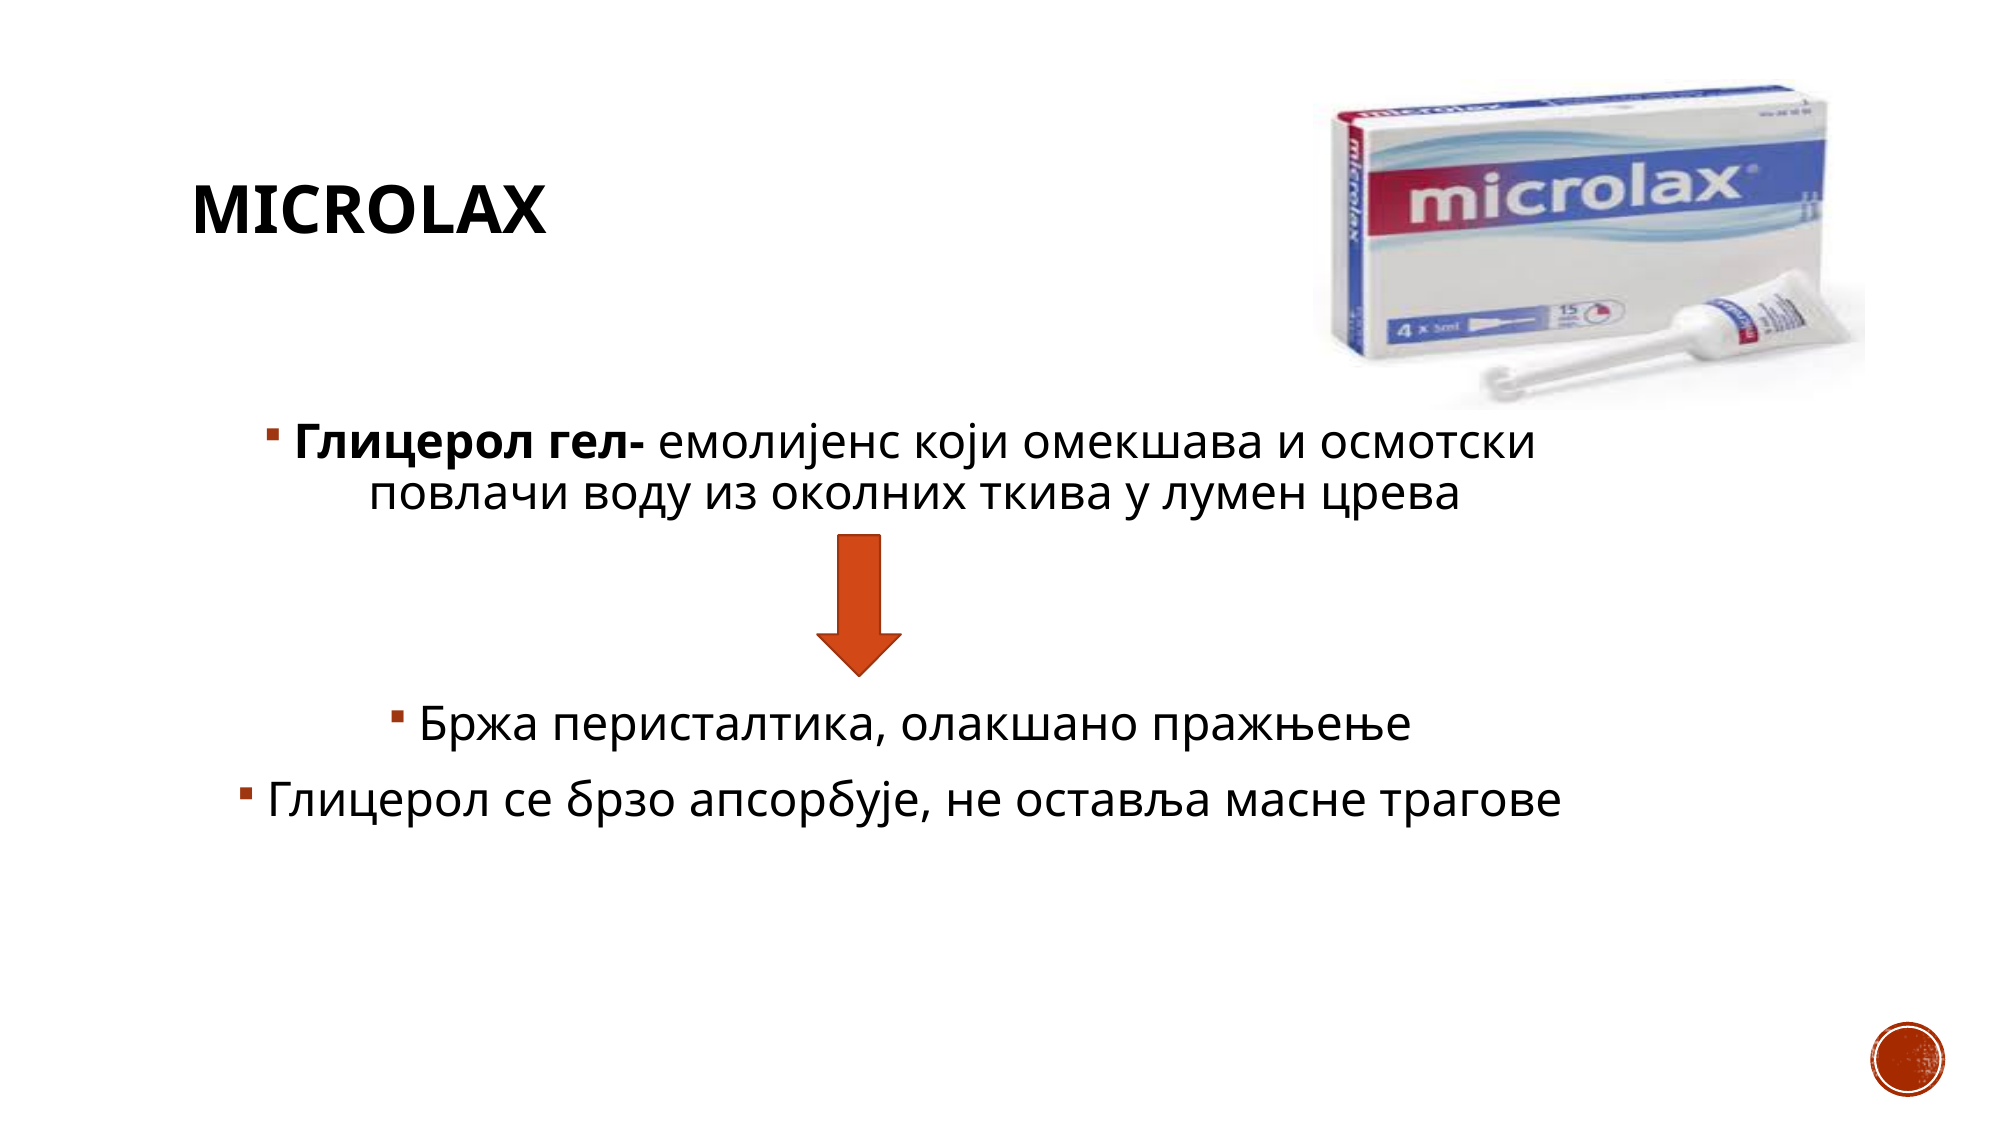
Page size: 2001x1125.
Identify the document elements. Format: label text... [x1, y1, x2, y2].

text_box [816, 534, 902, 677]
picture [1313, 79, 1865, 410]
title Microlax [175, 79, 1313, 344]
list Глицерол гел- емолијенс који омекшава и осмотски повлачи воду из околних ткива у лумен црева Бржа перисталтика, олакшано пражњење Глицерол се брзо апсорбује, не оставља масне трагове [175, 409, 1627, 1074]
